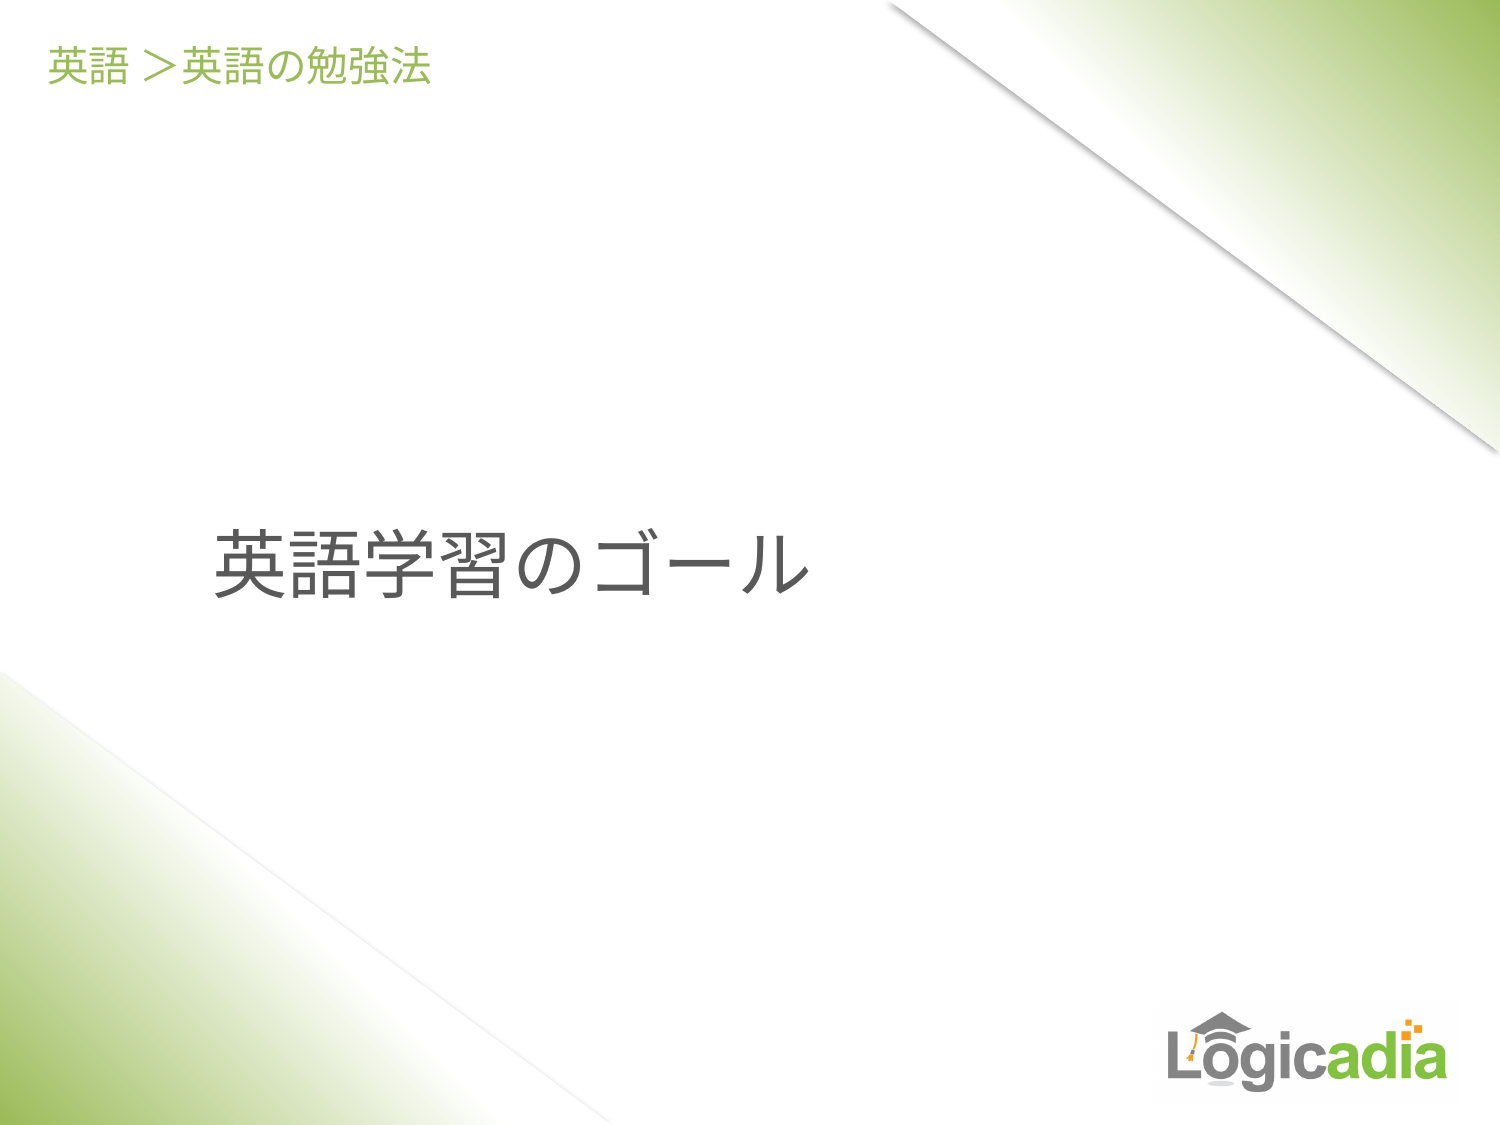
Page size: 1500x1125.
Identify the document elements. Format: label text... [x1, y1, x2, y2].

picture [1153, 1000, 1460, 1106]
title 英語学習のゴール [197, 518, 1383, 607]
